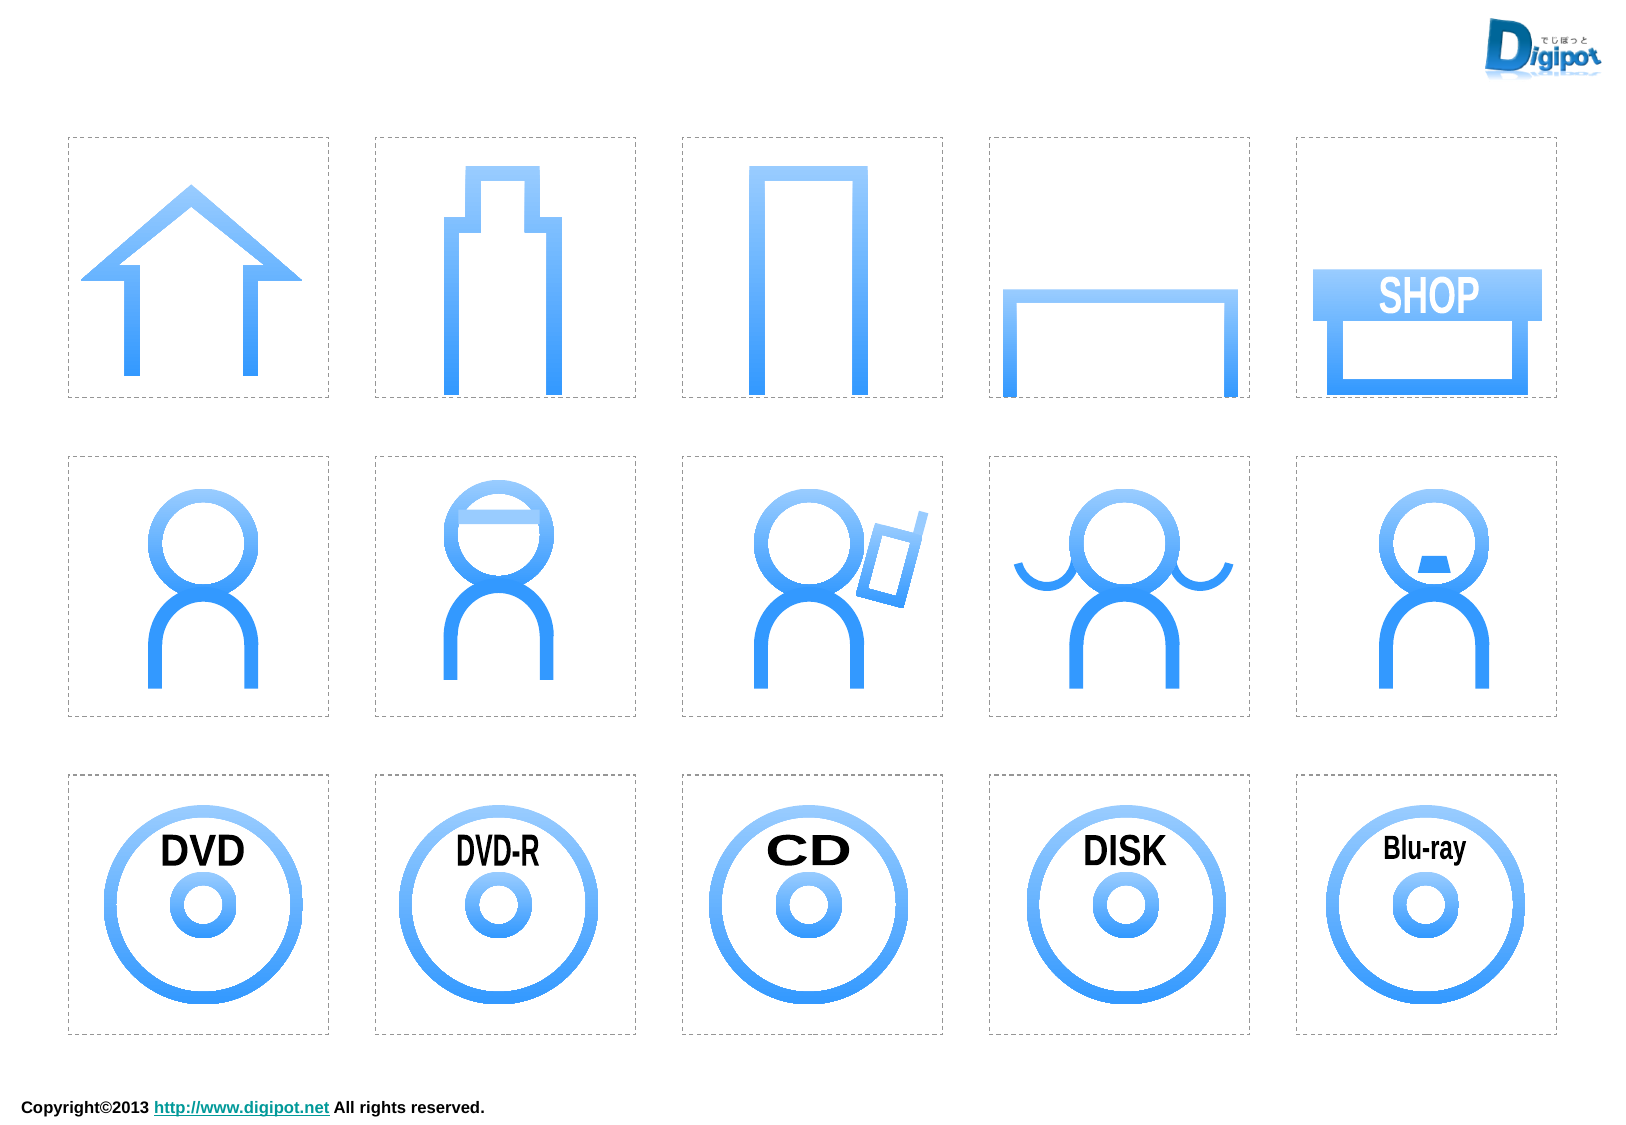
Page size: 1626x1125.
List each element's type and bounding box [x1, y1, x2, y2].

text_box [80, 184, 302, 377]
text_box [749, 165, 868, 395]
text_box [1325, 804, 1526, 1005]
picture [1485, 18, 1602, 82]
text_box [147, 488, 259, 703]
text_box [753, 488, 917, 703]
text_box [398, 804, 599, 1005]
text_box [1026, 804, 1227, 1005]
text_box [708, 804, 909, 1005]
text_box [1003, 289, 1239, 398]
text_box [103, 804, 304, 1005]
text_box [443, 479, 554, 695]
text_box [1378, 488, 1490, 703]
text_box [1012, 488, 1235, 703]
text_box [1312, 269, 1542, 396]
text_box [443, 165, 562, 395]
